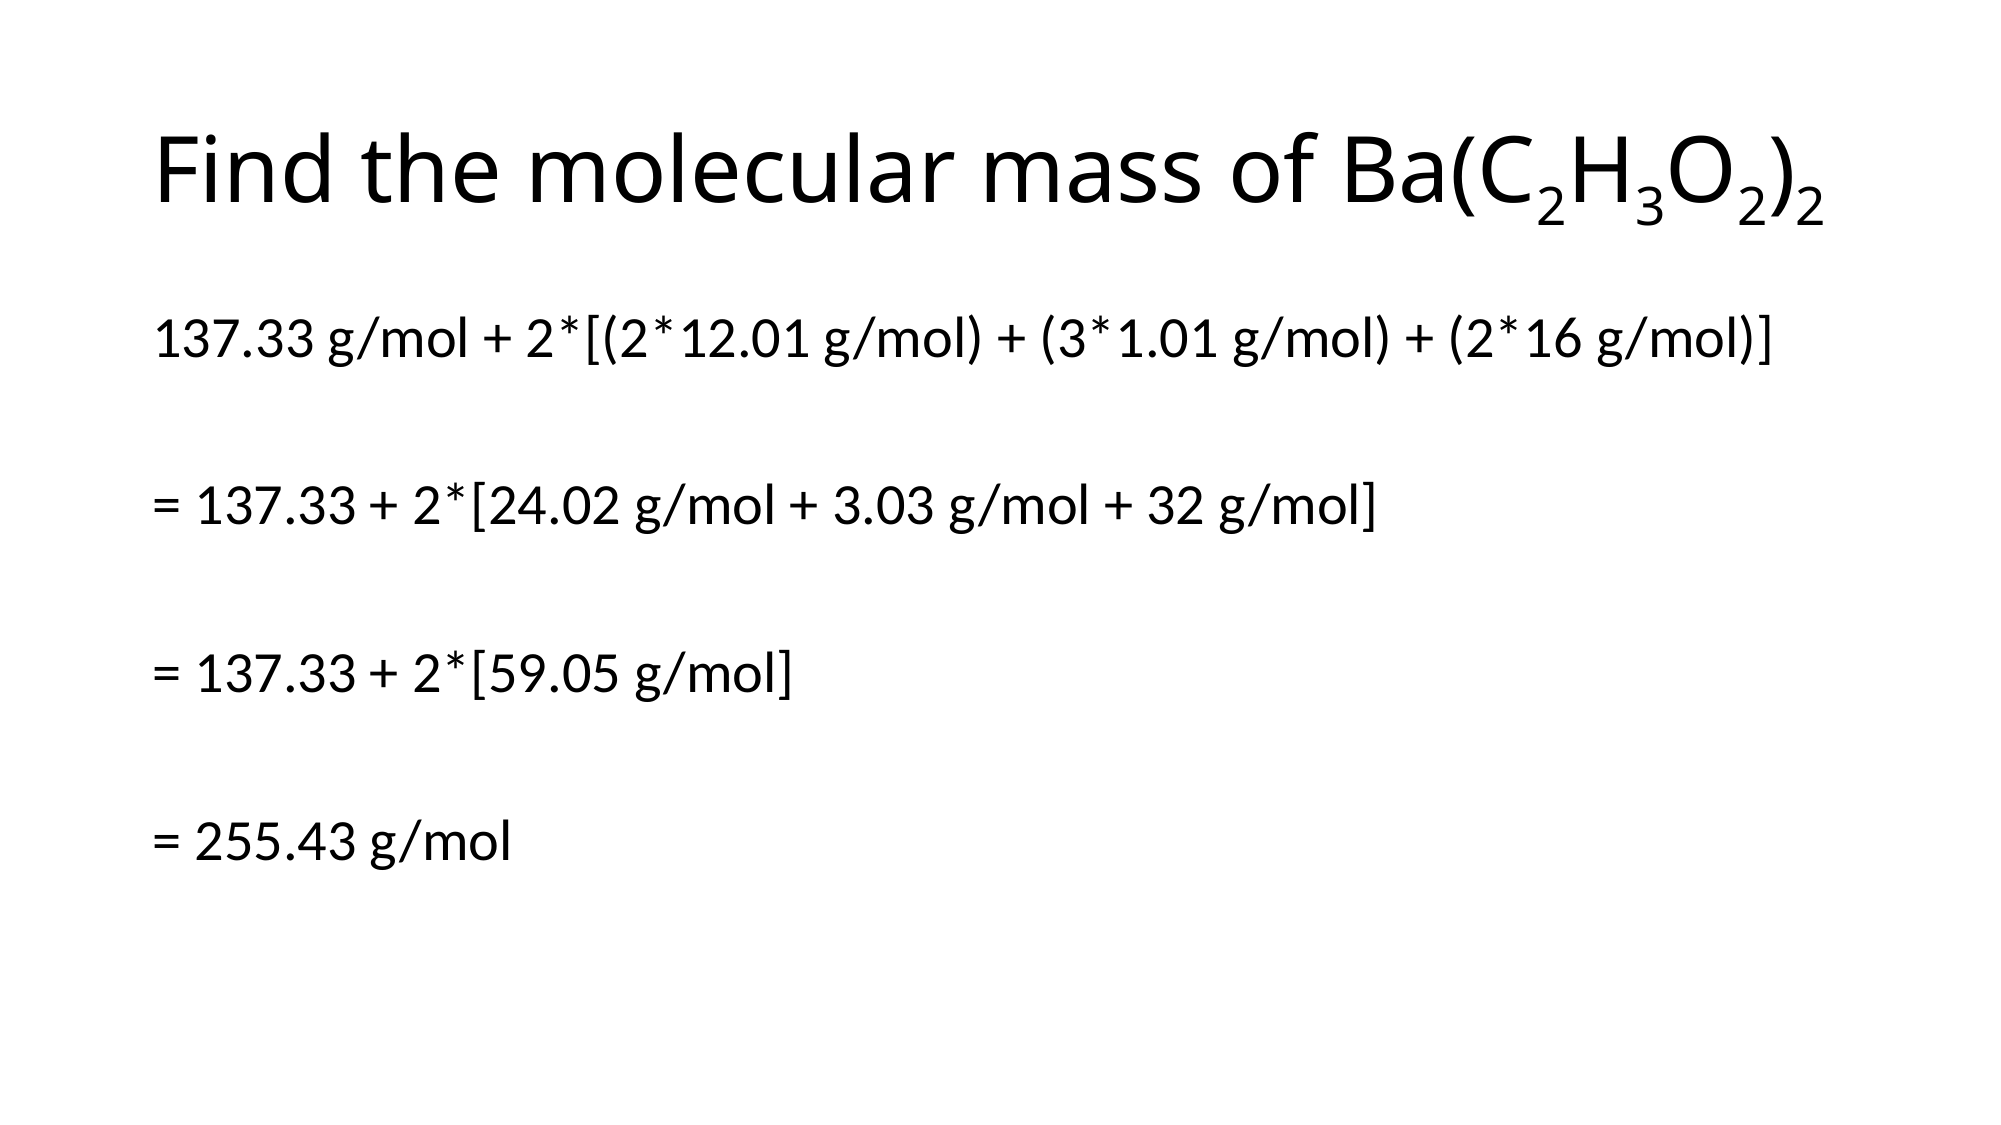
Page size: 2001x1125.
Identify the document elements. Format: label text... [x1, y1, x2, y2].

list 137.33 g/mol + 2*[(2*12.01 g/mol) + (3*1.01 g/mol) + (2*16 g/mol)] = 137.33 + 2*[24.02 g/mol + 3.03 g/mol + 32 g/mol] = 137.33 + 2*[59.05 g/mol] = 255.43 g/mol [137, 299, 1863, 1014]
title Find the molecular mass of Ba(C2H3O2)2 [137, 59, 1863, 278]
